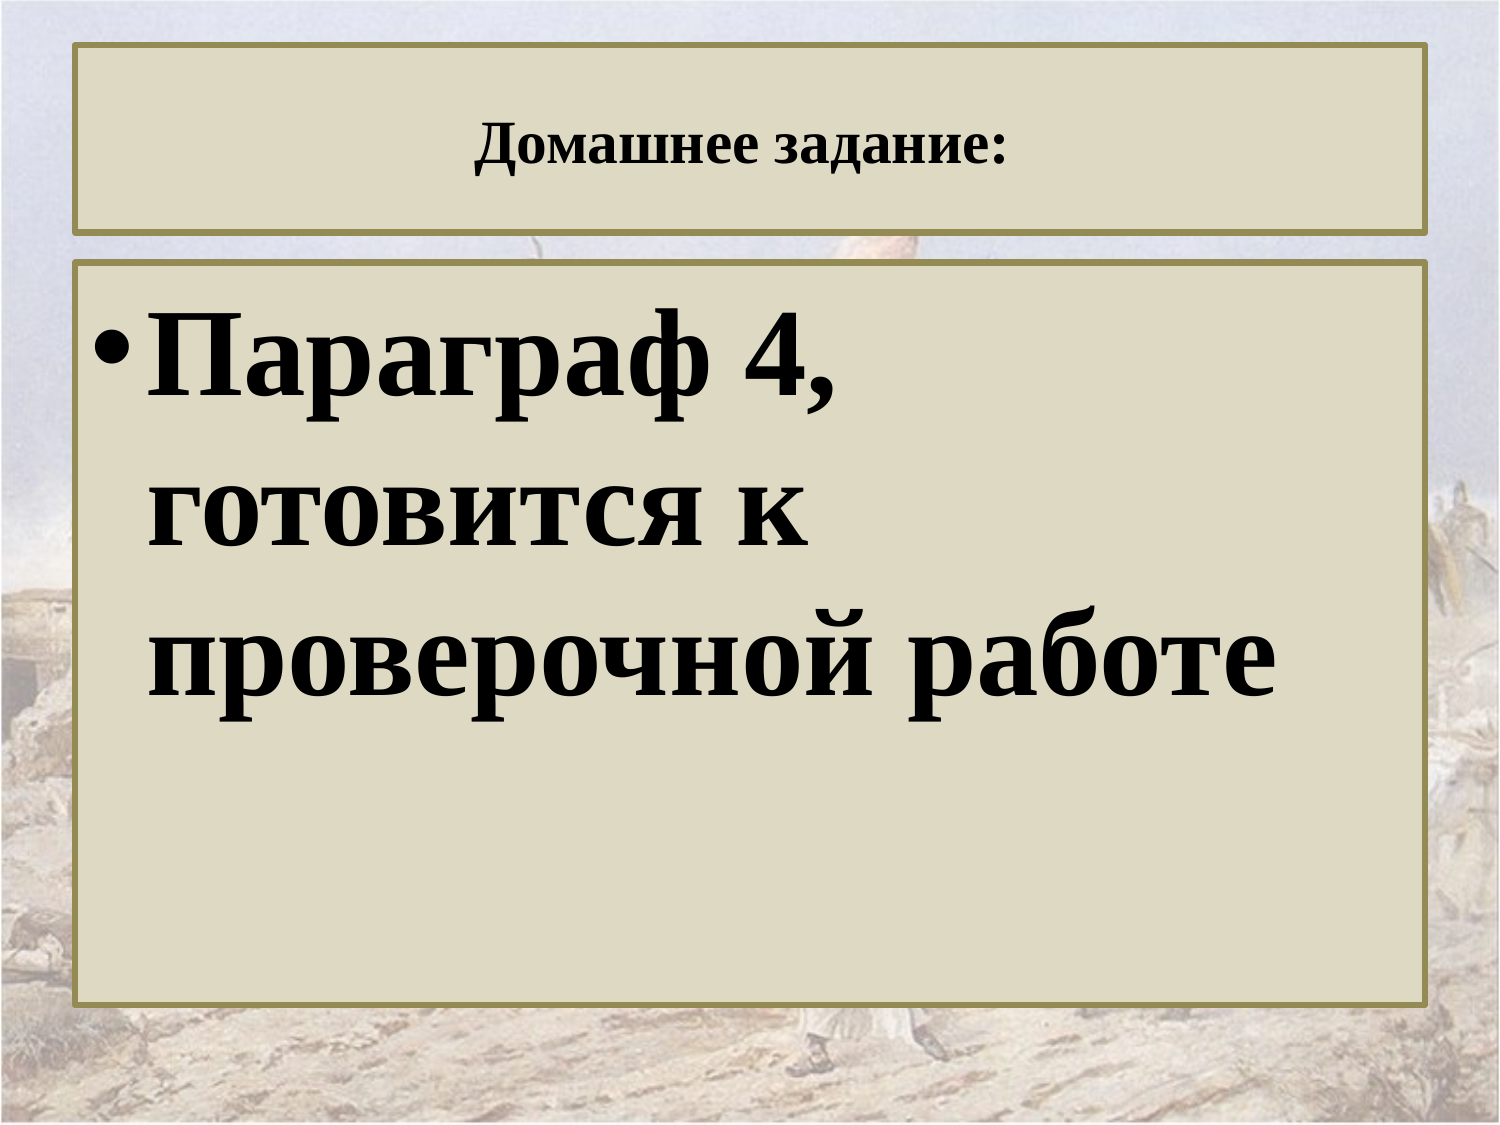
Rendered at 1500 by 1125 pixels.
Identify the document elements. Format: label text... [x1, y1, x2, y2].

list Параграф 4, готовится к проверочной работе [75, 262, 1425, 1005]
title Домашнее задание: [75, 45, 1425, 233]
